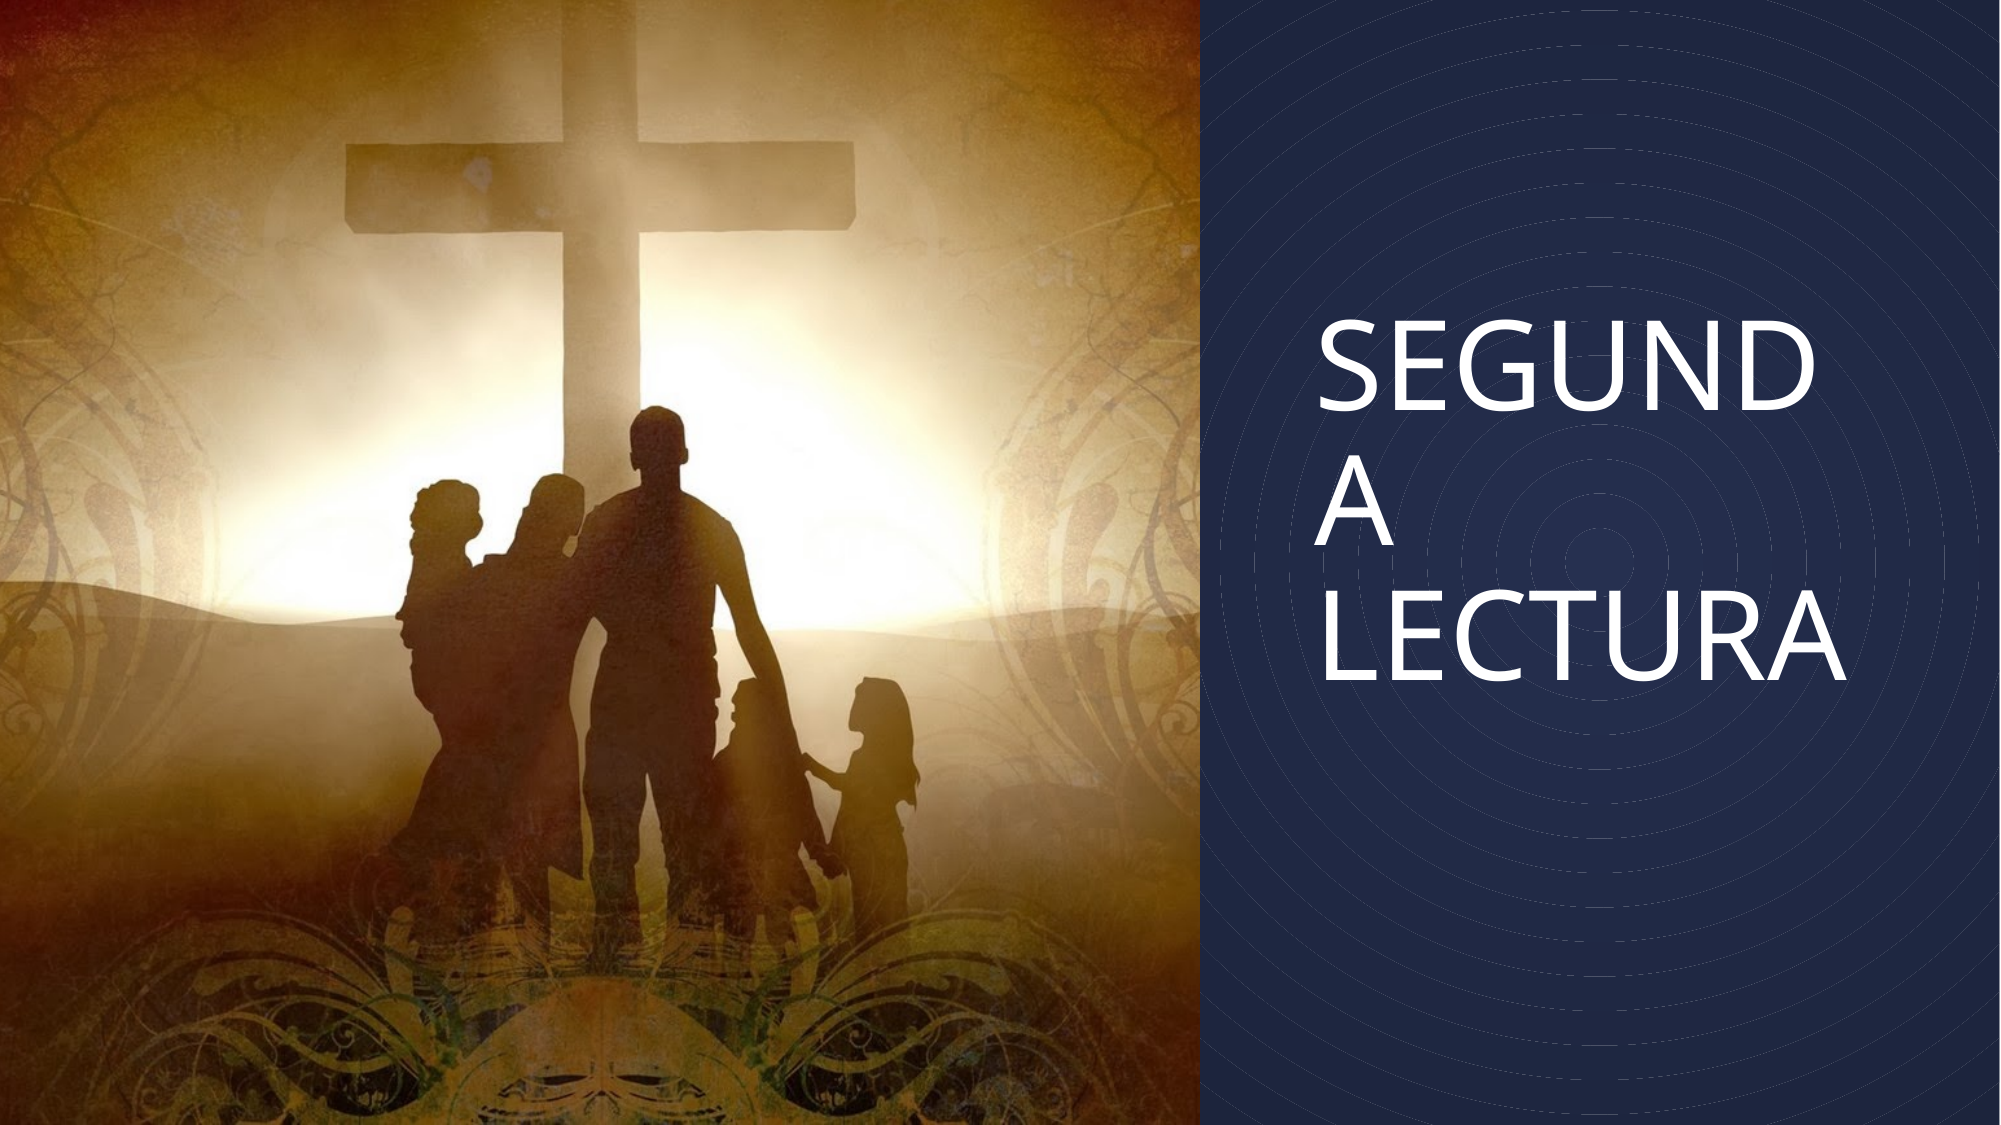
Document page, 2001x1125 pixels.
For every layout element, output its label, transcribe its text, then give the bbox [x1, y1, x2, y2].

picture [0, 0, 1200, 1125]
title SEGUNDA LECTURA [1299, 387, 1898, 715]
